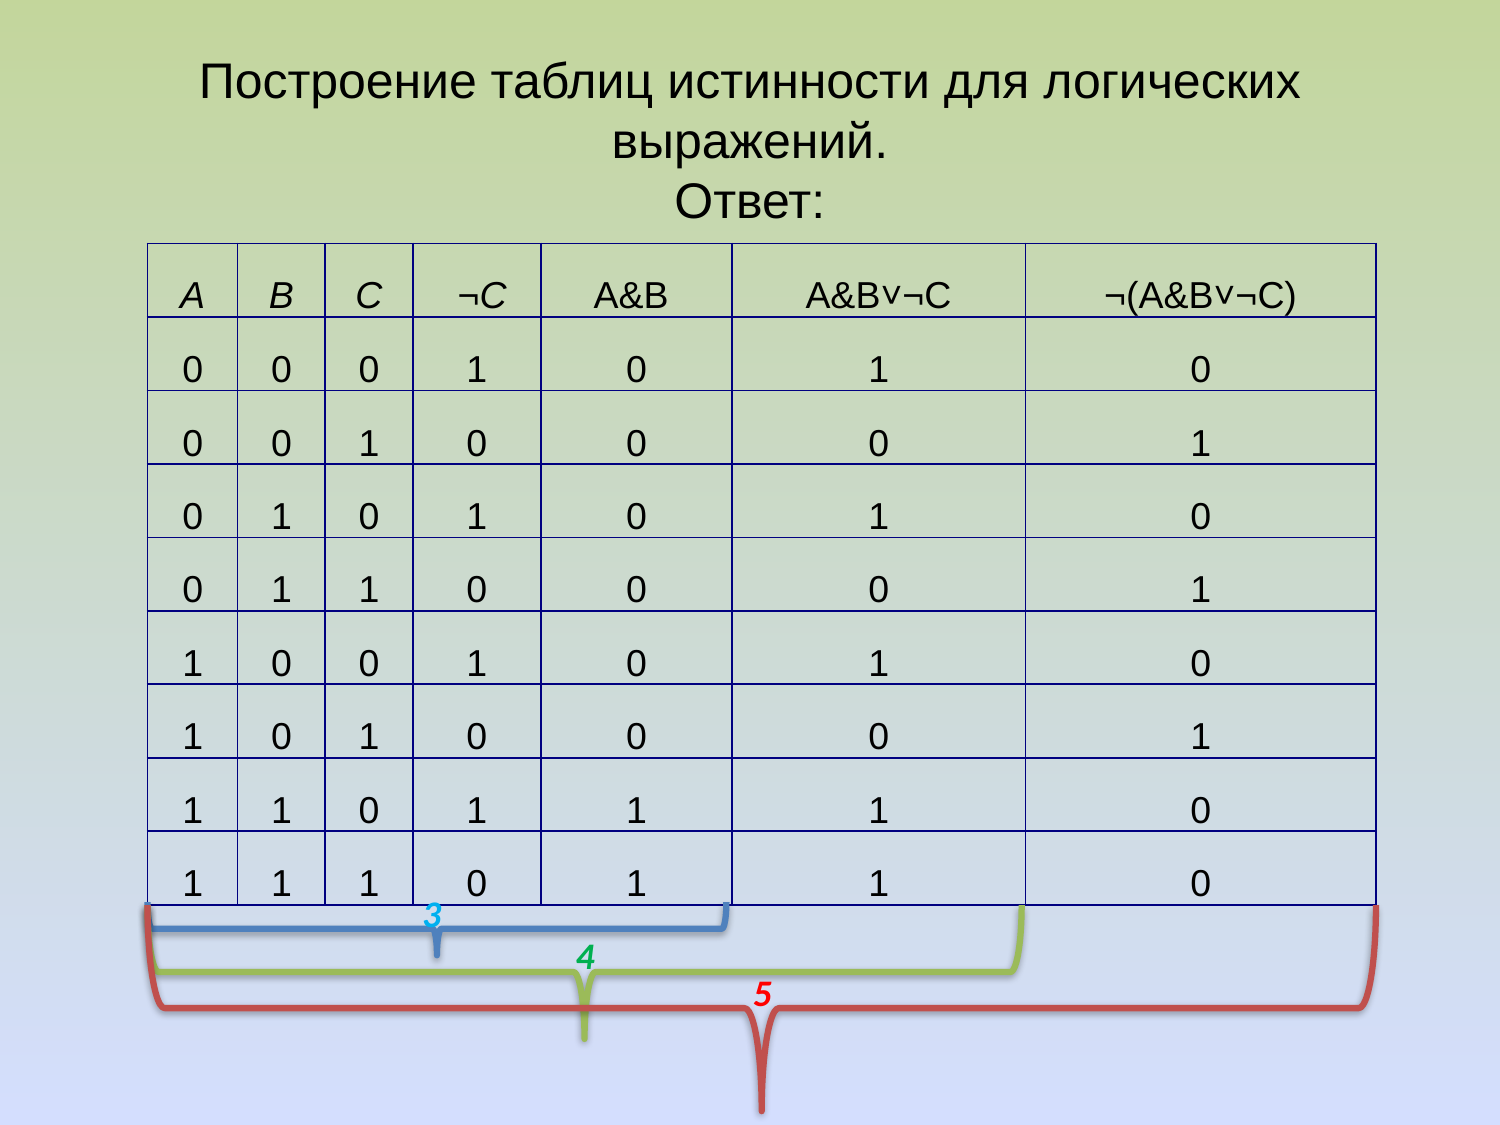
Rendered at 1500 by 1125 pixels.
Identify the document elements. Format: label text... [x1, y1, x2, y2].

table_header ¬(A&B˅¬C) [1026, 244, 1375, 316]
table_cell 1 [542, 832, 731, 902]
table_cell 0 [326, 612, 412, 683]
table_cell 1 [733, 465, 1025, 537]
table_cell 1 [414, 759, 540, 830]
table_cell 0 [326, 759, 412, 830]
table_cell 1 [326, 832, 412, 901]
table_cell 0 [1026, 759, 1375, 830]
table_cell 0 [326, 465, 412, 537]
table_cell 1 [1026, 685, 1375, 757]
table_header A&B˅¬C [733, 244, 1025, 316]
table_cell 0 [148, 391, 237, 463]
table_cell 0 [1026, 832, 1375, 904]
text_box [749, 1021, 774, 1115]
text_box 3 [407, 882, 467, 943]
text_box [580, 1019, 589, 1043]
table_cell 1 [733, 759, 1025, 830]
table_cell 0 [542, 391, 731, 463]
table_cell 0 [733, 391, 1025, 463]
table_cell 0 [148, 465, 237, 537]
table_header А [148, 244, 237, 316]
table_cell 1 [414, 612, 540, 683]
table_cell 1 [148, 685, 237, 757]
text_box 5 [738, 961, 845, 1021]
table_cell 1 [414, 318, 540, 390]
table_cell 0 [1026, 612, 1375, 683]
table_cell 0 [238, 391, 324, 463]
table_cell 0 [238, 318, 324, 390]
table_cell 0 [414, 538, 540, 610]
text_box [144, 905, 1380, 1012]
table_cell 0 [238, 685, 324, 757]
table_cell 0 [542, 318, 731, 390]
table_cell 0 [148, 318, 237, 390]
table_cell 0 [414, 391, 540, 463]
table_cell 0 [148, 538, 237, 610]
table_cell 1 [733, 612, 1025, 683]
table_cell 1 [542, 759, 731, 830]
table_cell 0 [326, 318, 412, 390]
table_cell 0 [414, 685, 540, 757]
table_header В [238, 244, 324, 316]
table_cell 1 [326, 685, 412, 757]
table_cell 1 [414, 465, 540, 537]
table_cell 1 [238, 538, 324, 610]
table_cell 1 [1026, 538, 1375, 610]
table_cell 1 [148, 612, 237, 683]
table_header ¬C [414, 244, 540, 316]
table_cell 1 [733, 832, 1025, 903]
table_header С [326, 244, 412, 316]
table_cell 1 [1026, 391, 1375, 463]
text_box 4 [560, 924, 620, 985]
table_cell 1 [238, 832, 324, 901]
table_cell 0 [542, 612, 731, 683]
table_cell 1 [238, 465, 324, 537]
table_cell 0 [733, 538, 1025, 610]
table_cell 1 [326, 391, 412, 463]
table_cell 0 [1026, 318, 1375, 390]
table_cell 1 [148, 832, 237, 901]
table_cell 0 [1026, 465, 1375, 537]
title Построение таблиц истинности для логических выражений. Ответ: [75, 45, 1425, 233]
table_cell 0 [542, 465, 731, 537]
table_cell 1 [326, 538, 412, 610]
table_cell 0 [414, 832, 540, 901]
table_cell 0 [542, 538, 731, 610]
table_cell 0 [542, 685, 731, 757]
table_cell 1 [148, 759, 237, 830]
table_cell 0 [238, 612, 324, 683]
table_cell 1 [733, 318, 1025, 390]
table_header A&B [542, 244, 731, 316]
table_cell 0 [733, 685, 1025, 757]
table_cell 1 [238, 759, 324, 830]
